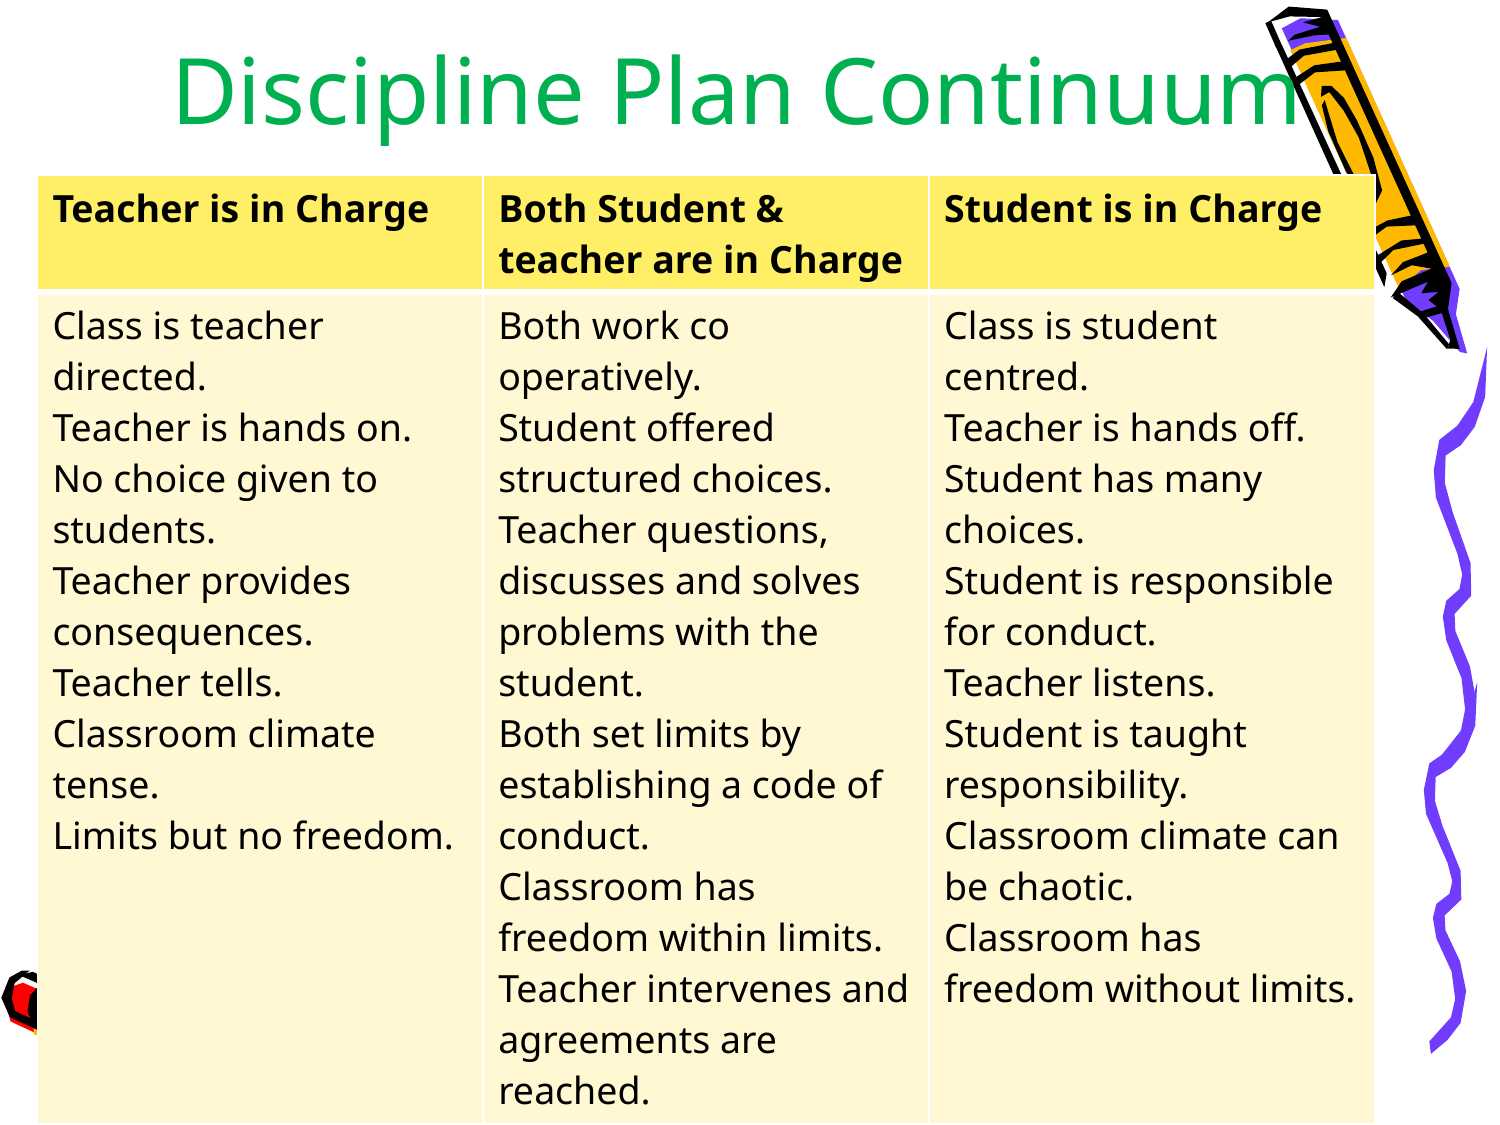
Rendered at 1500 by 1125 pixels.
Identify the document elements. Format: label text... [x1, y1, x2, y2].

table_header Teacher is in Charge [38, 176, 482, 289]
table_cell Class is student centred. Teacher is hands off. Student has many choices. Student is responsible for conduct. Teacher listens. Student is taught responsibility. Classroom climate can be chaotic. Classroom has freedom without limits. [930, 295, 1374, 1123]
title Discipline Plan Continuum [112, 24, 1363, 151]
table_header Student is in Charge [930, 176, 1374, 289]
table_cell Class is teacher directed. Teacher is hands on. No choice given to students. Teacher provides consequences. Teacher tells. Classroom climate tense. Limits but no freedom. [38, 295, 482, 1123]
table_cell Both work co operatively. Student offered structured choices. Teacher questions, discusses and solves problems with the student. Both set limits by establishing a code of conduct. Classroom has freedom within limits. Teacher intervenes and agreements are reached. [484, 295, 928, 1123]
table_header Both Student & teacher are in Charge [484, 176, 928, 289]
